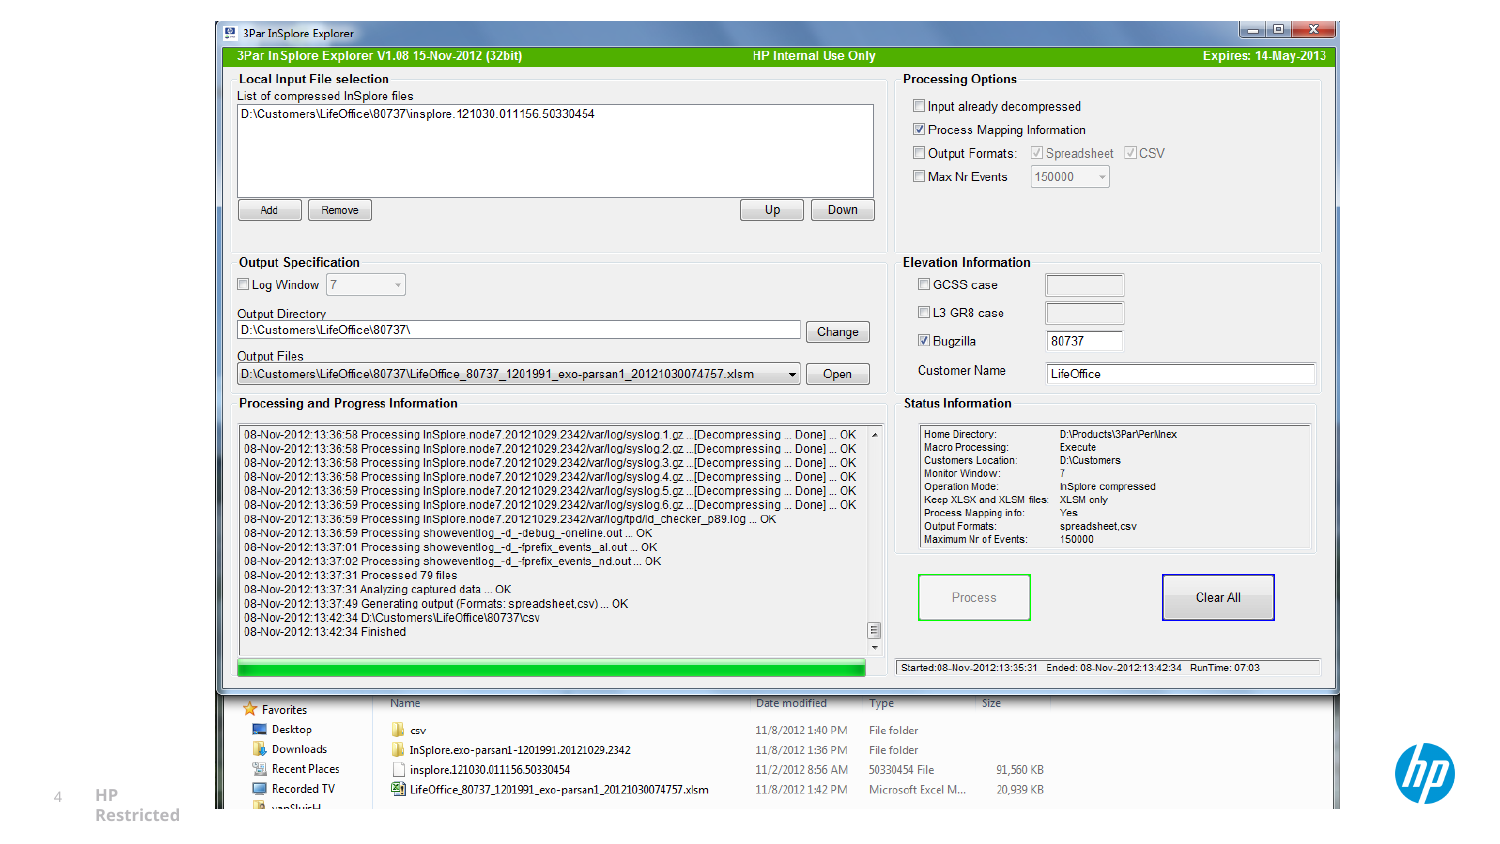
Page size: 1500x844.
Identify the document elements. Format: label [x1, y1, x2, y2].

picture [1395, 782, 1416, 804]
picture [1395, 743, 1426, 786]
picture [1433, 743, 1455, 764]
picture [215, 21, 1340, 809]
picture [1434, 783, 1455, 804]
picture [1419, 761, 1448, 804]
